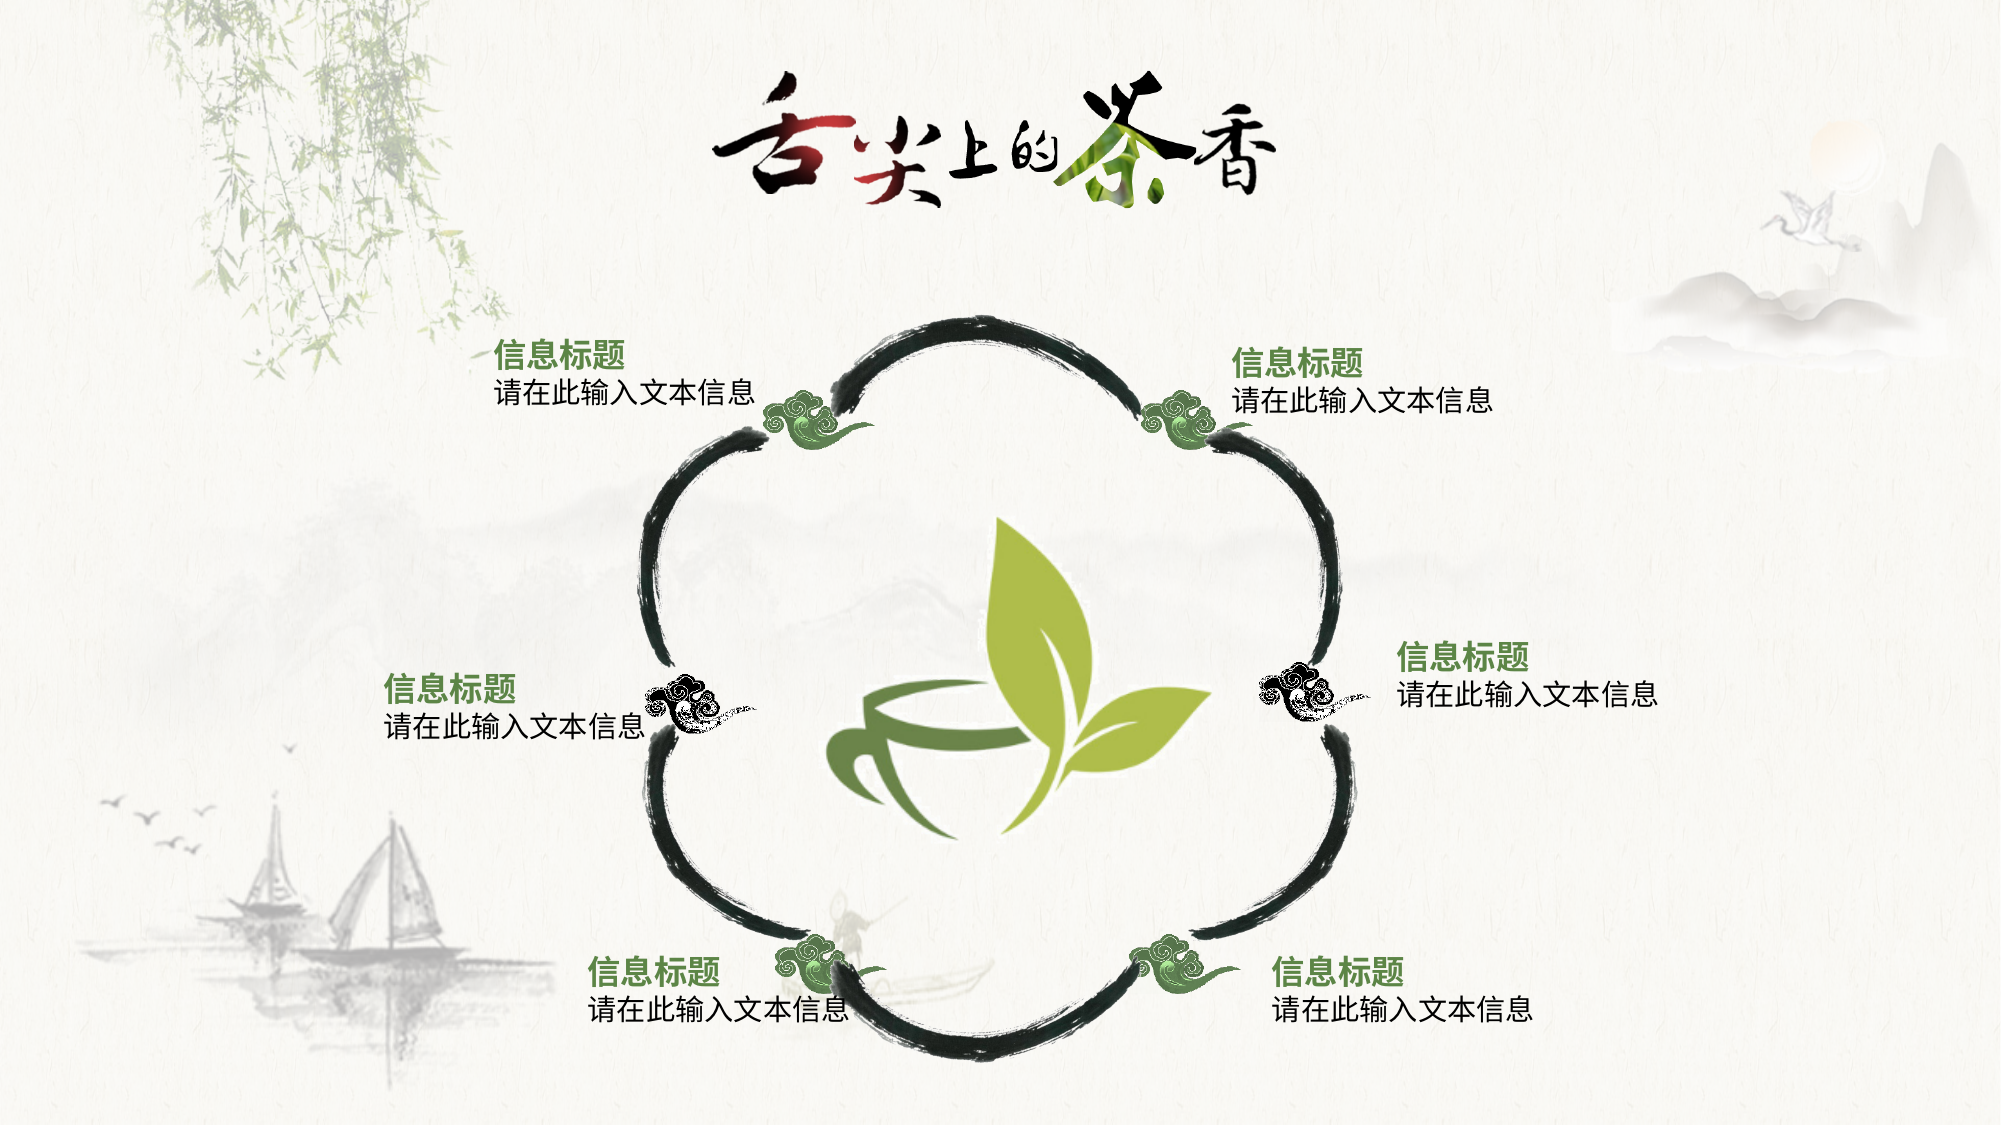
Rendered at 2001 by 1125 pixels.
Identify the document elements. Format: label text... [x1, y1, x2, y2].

text_box 信息标题 请在此输入文本信息 [478, 326, 809, 417]
text_box 信息标题 请在此输入文本信息 [572, 944, 904, 1034]
text_box 信息标题 请在此输入文本信息 [1257, 944, 1588, 1034]
text_box 信息标题 请在此输入文本信息 [1216, 334, 1547, 425]
text_box 信息标题 请在此输入文本信息 [1381, 628, 1712, 719]
text_box 信息标题 请在此输入文本信息 [368, 660, 699, 751]
picture [575, 11, 1405, 1125]
